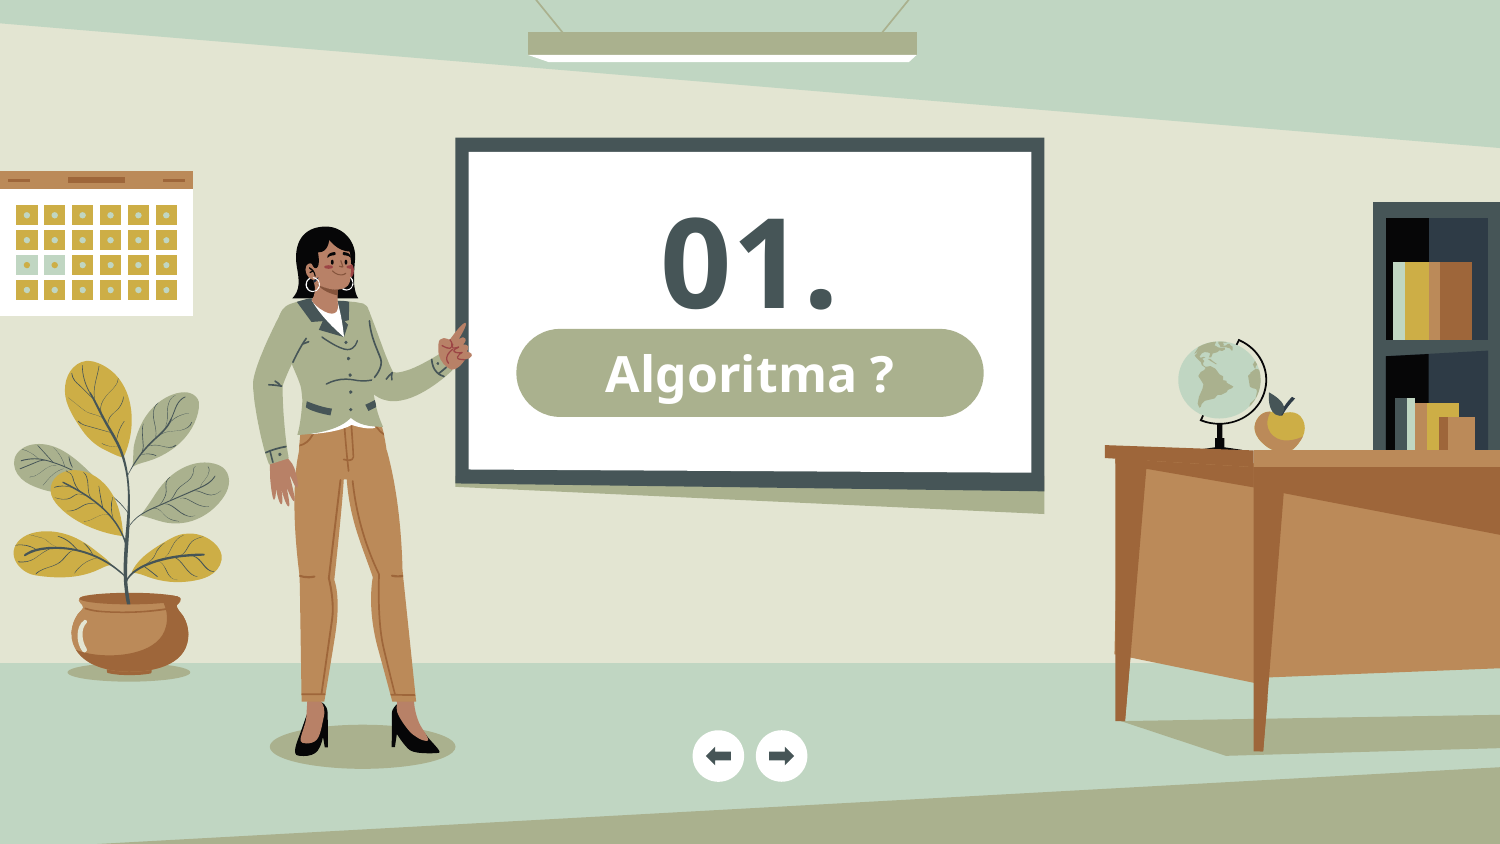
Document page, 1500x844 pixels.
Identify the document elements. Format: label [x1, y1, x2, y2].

text_box [755, 730, 808, 782]
text_box [705, 746, 731, 766]
text_box [692, 730, 745, 782]
text_box [455, 137, 1045, 515]
text_box [0, 170, 194, 317]
text_box [1104, 338, 1500, 757]
text_box [769, 746, 795, 766]
text_box [252, 226, 474, 769]
